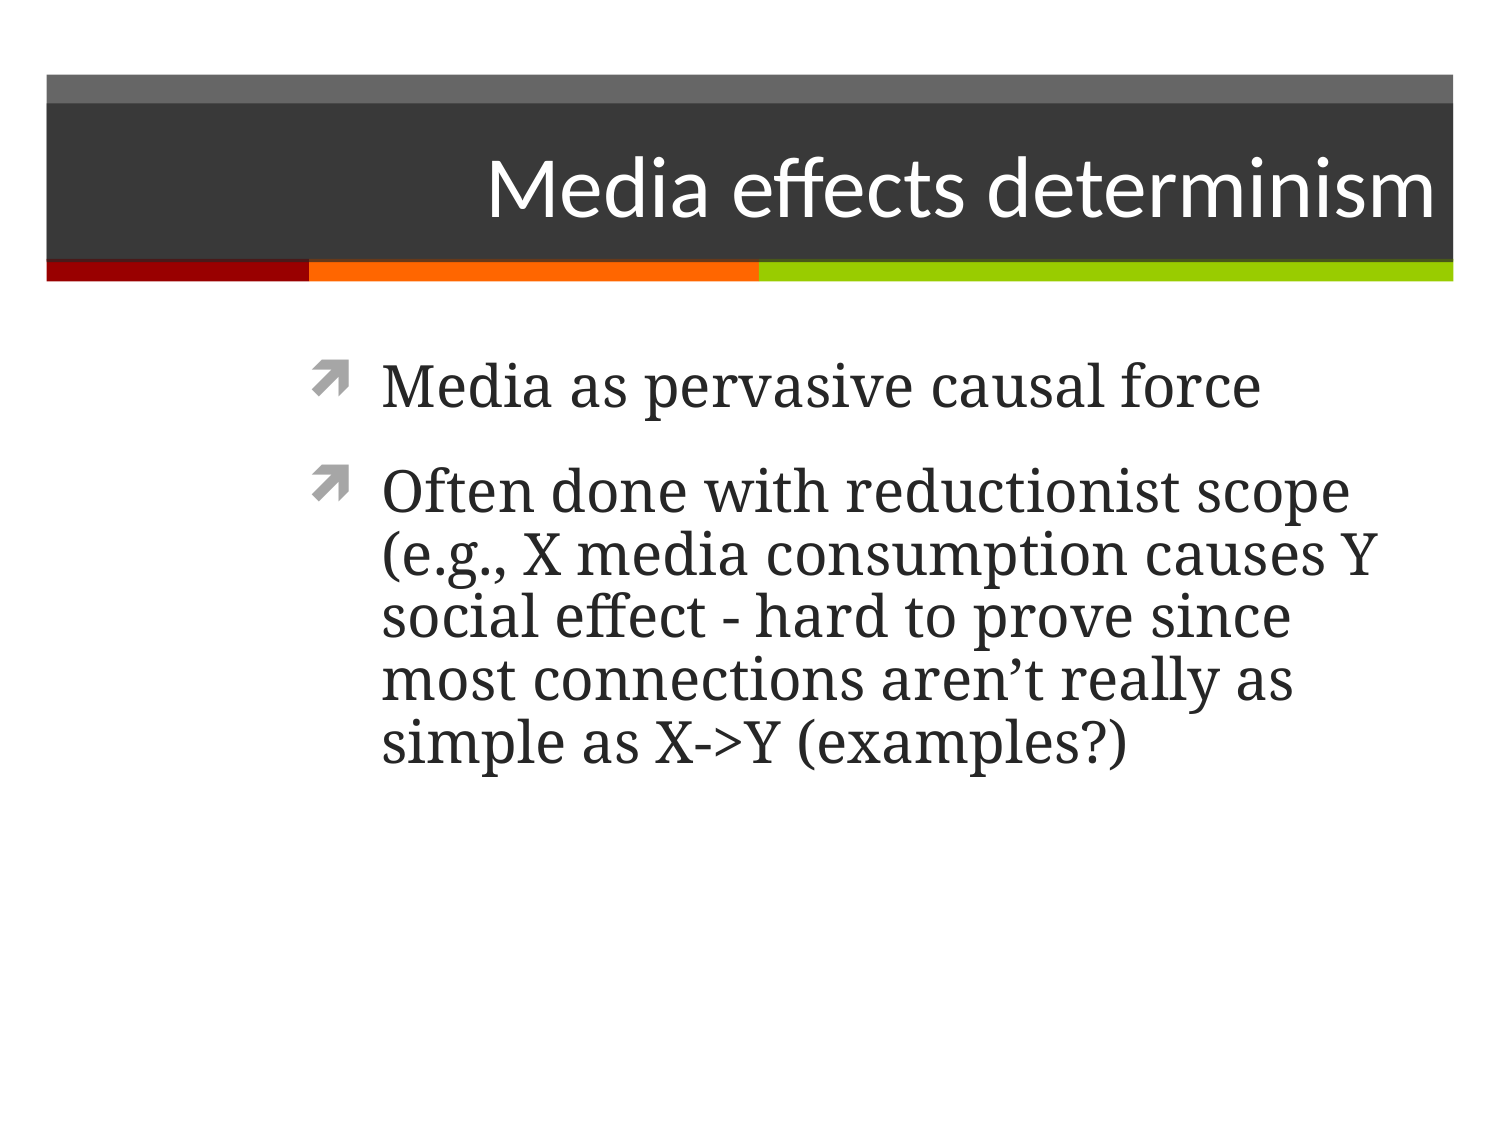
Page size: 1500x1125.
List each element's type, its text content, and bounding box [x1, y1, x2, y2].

title Media effects determinism [46, 103, 1454, 263]
list Media as pervasive causal force Often done with reductionist scope (e.g., X media consumption causes Y social effect - hard to prove since most connections aren’t really as simple as X->Y (examples?) [292, 350, 1454, 1005]
